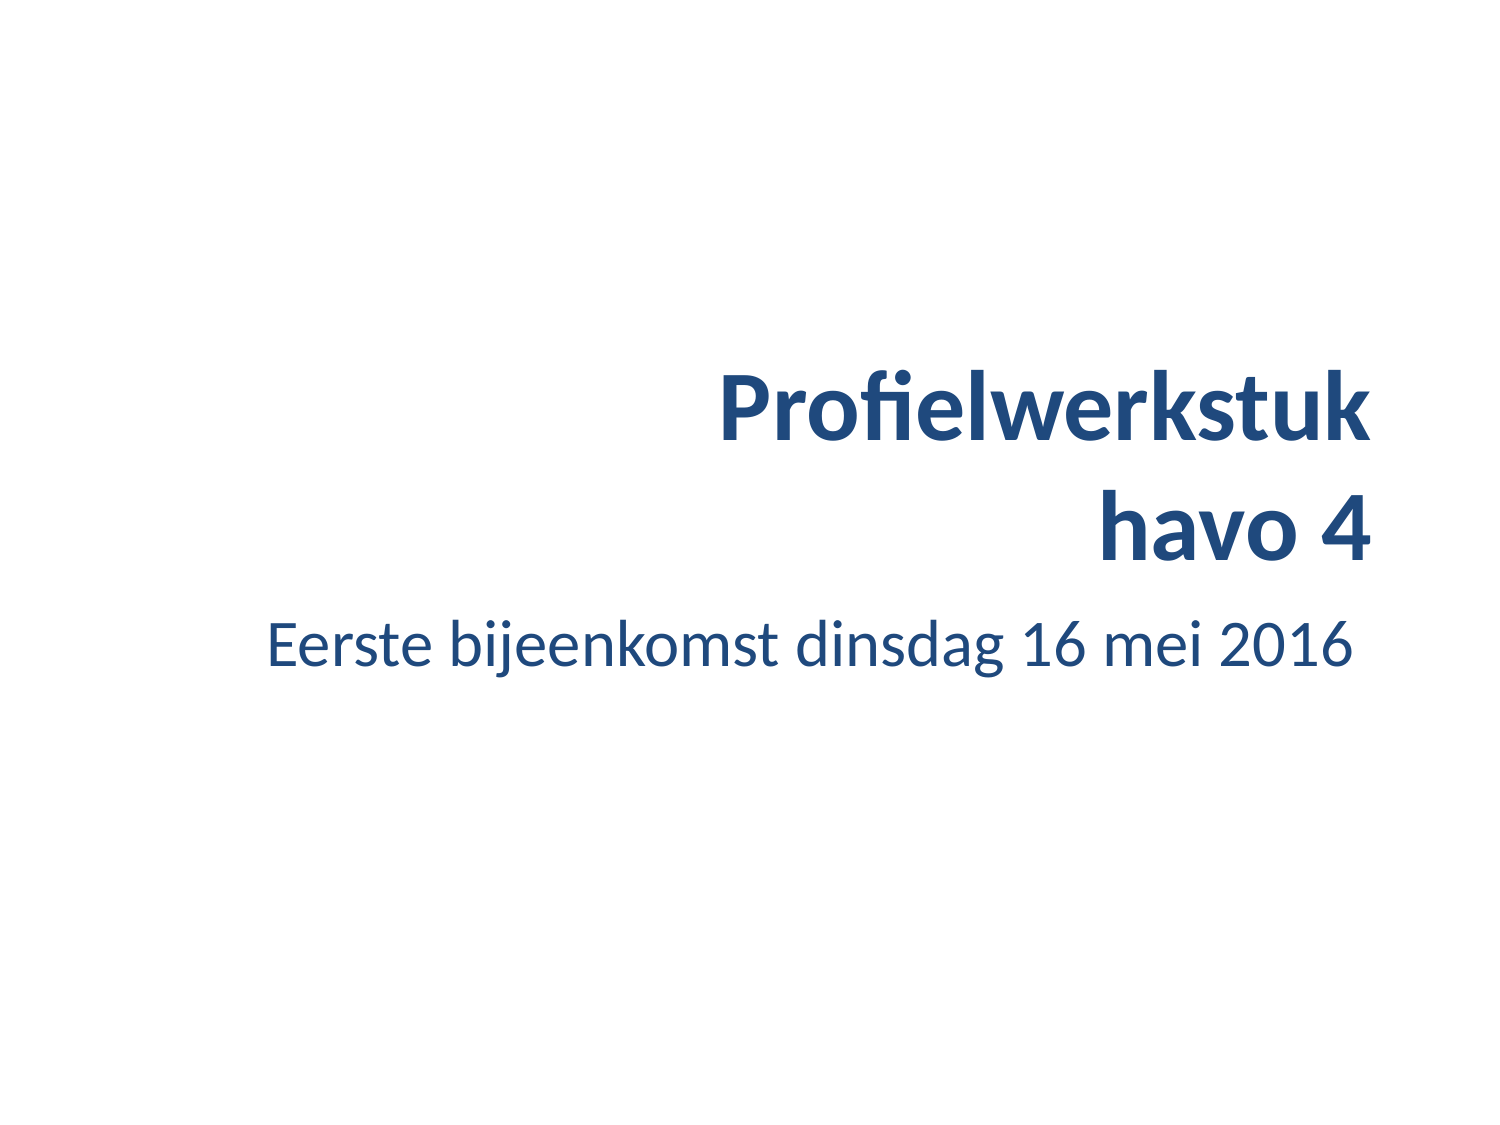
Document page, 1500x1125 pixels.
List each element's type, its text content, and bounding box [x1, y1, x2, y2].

title Profielwerkstuk havo 4 [112, 287, 1388, 588]
subtitle Eerste bijeenkomst dinsdag 16 mei 2016 [112, 592, 1388, 790]
